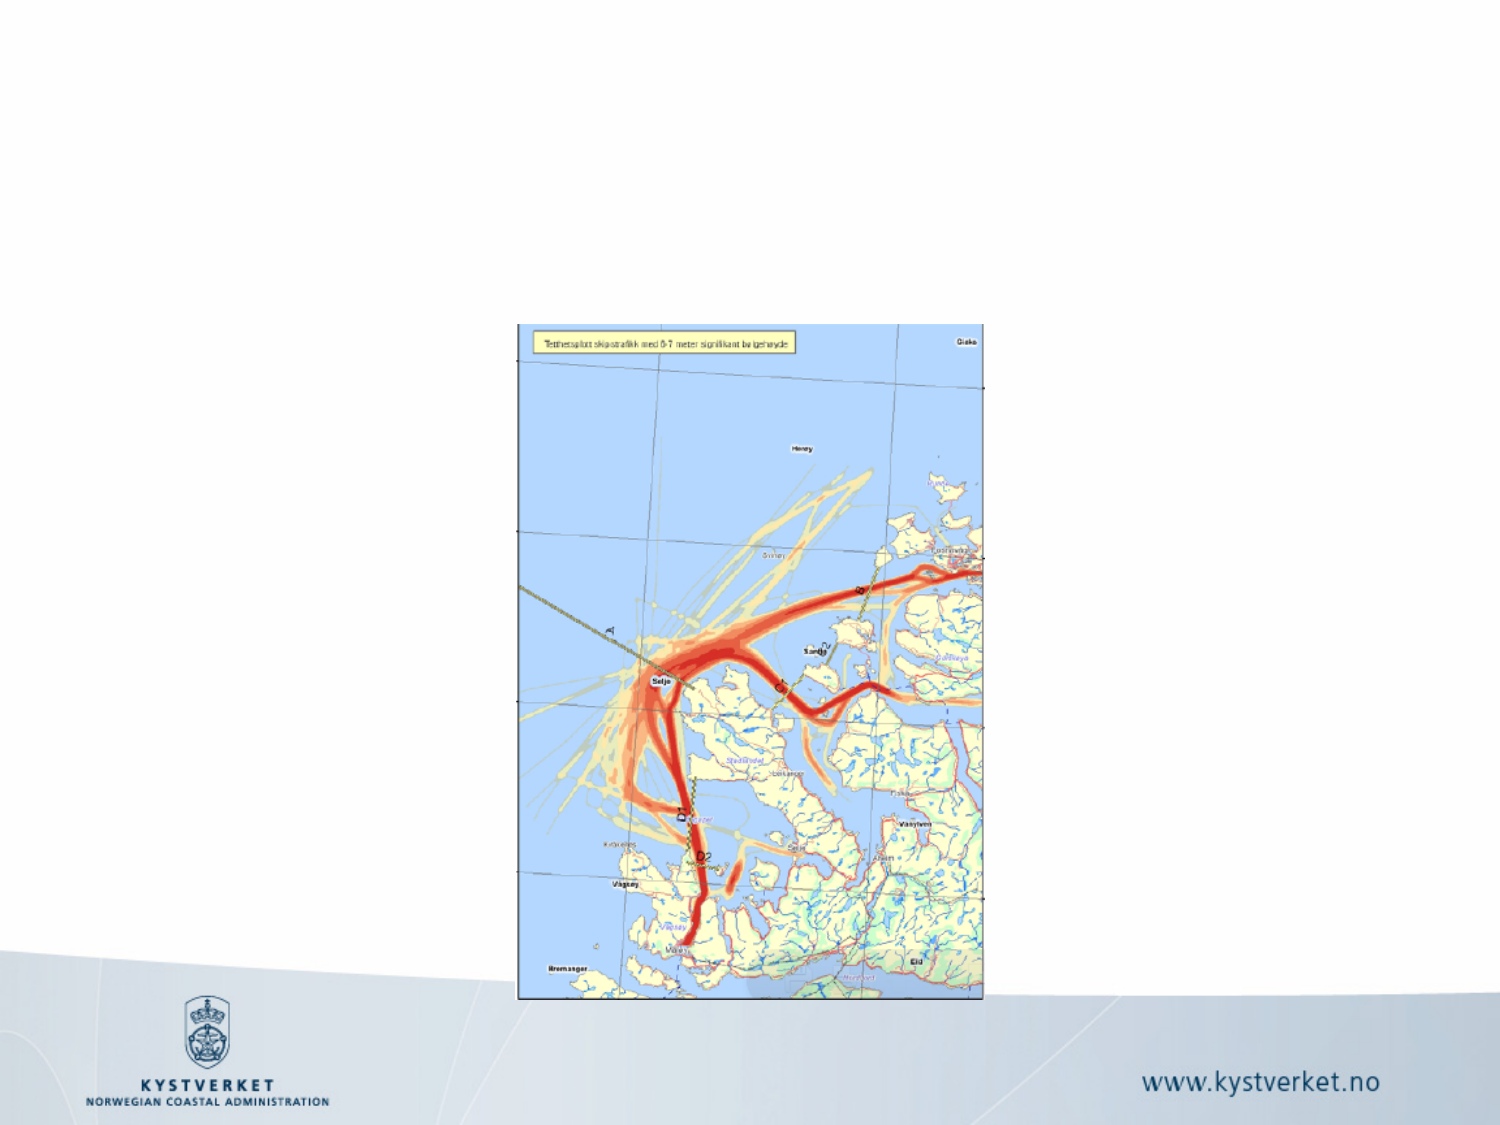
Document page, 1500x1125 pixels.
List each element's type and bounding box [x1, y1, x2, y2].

list [515, 324, 985, 1001]
picture [0, 0, 1500, 1125]
